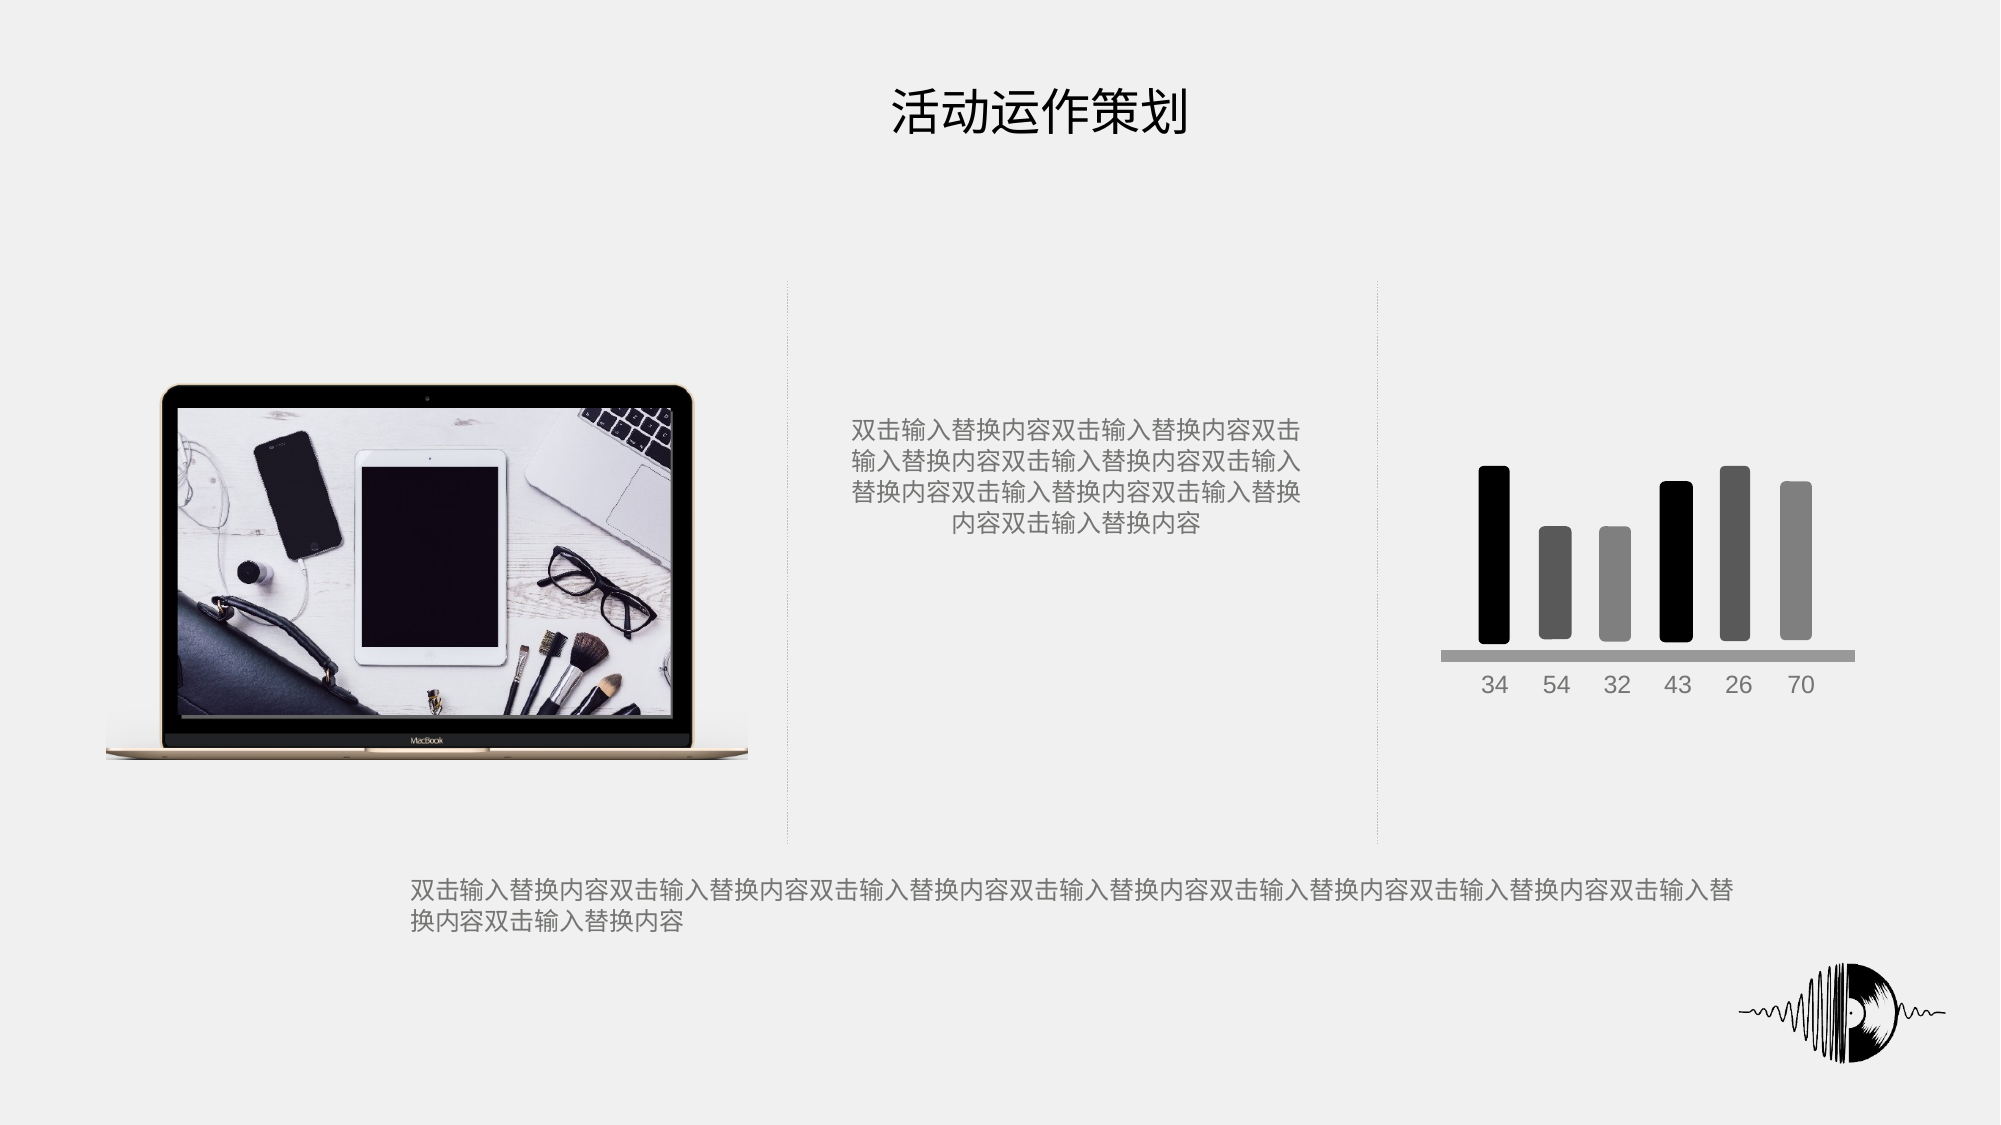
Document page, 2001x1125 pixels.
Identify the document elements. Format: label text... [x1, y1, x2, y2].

picture [106, 383, 748, 760]
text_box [1441, 465, 1855, 697]
text_box 双击输入替换内容双击输入替换内容双击输入替换内容双击输入替换内容双击输入替换内容双击输入替换内容双击输入替换内容双击输入替换内容 [395, 865, 1751, 975]
picture [1722, 859, 1963, 1125]
text_box 活动运作策划 [875, 72, 1217, 148]
text_box 双击输入替换内容双击输入替换内容双击输入替换内容双击输入替换内容双击输入替换内容双击输入替换内容双击输入替换内容双击输入替换内容 [826, 405, 1327, 577]
